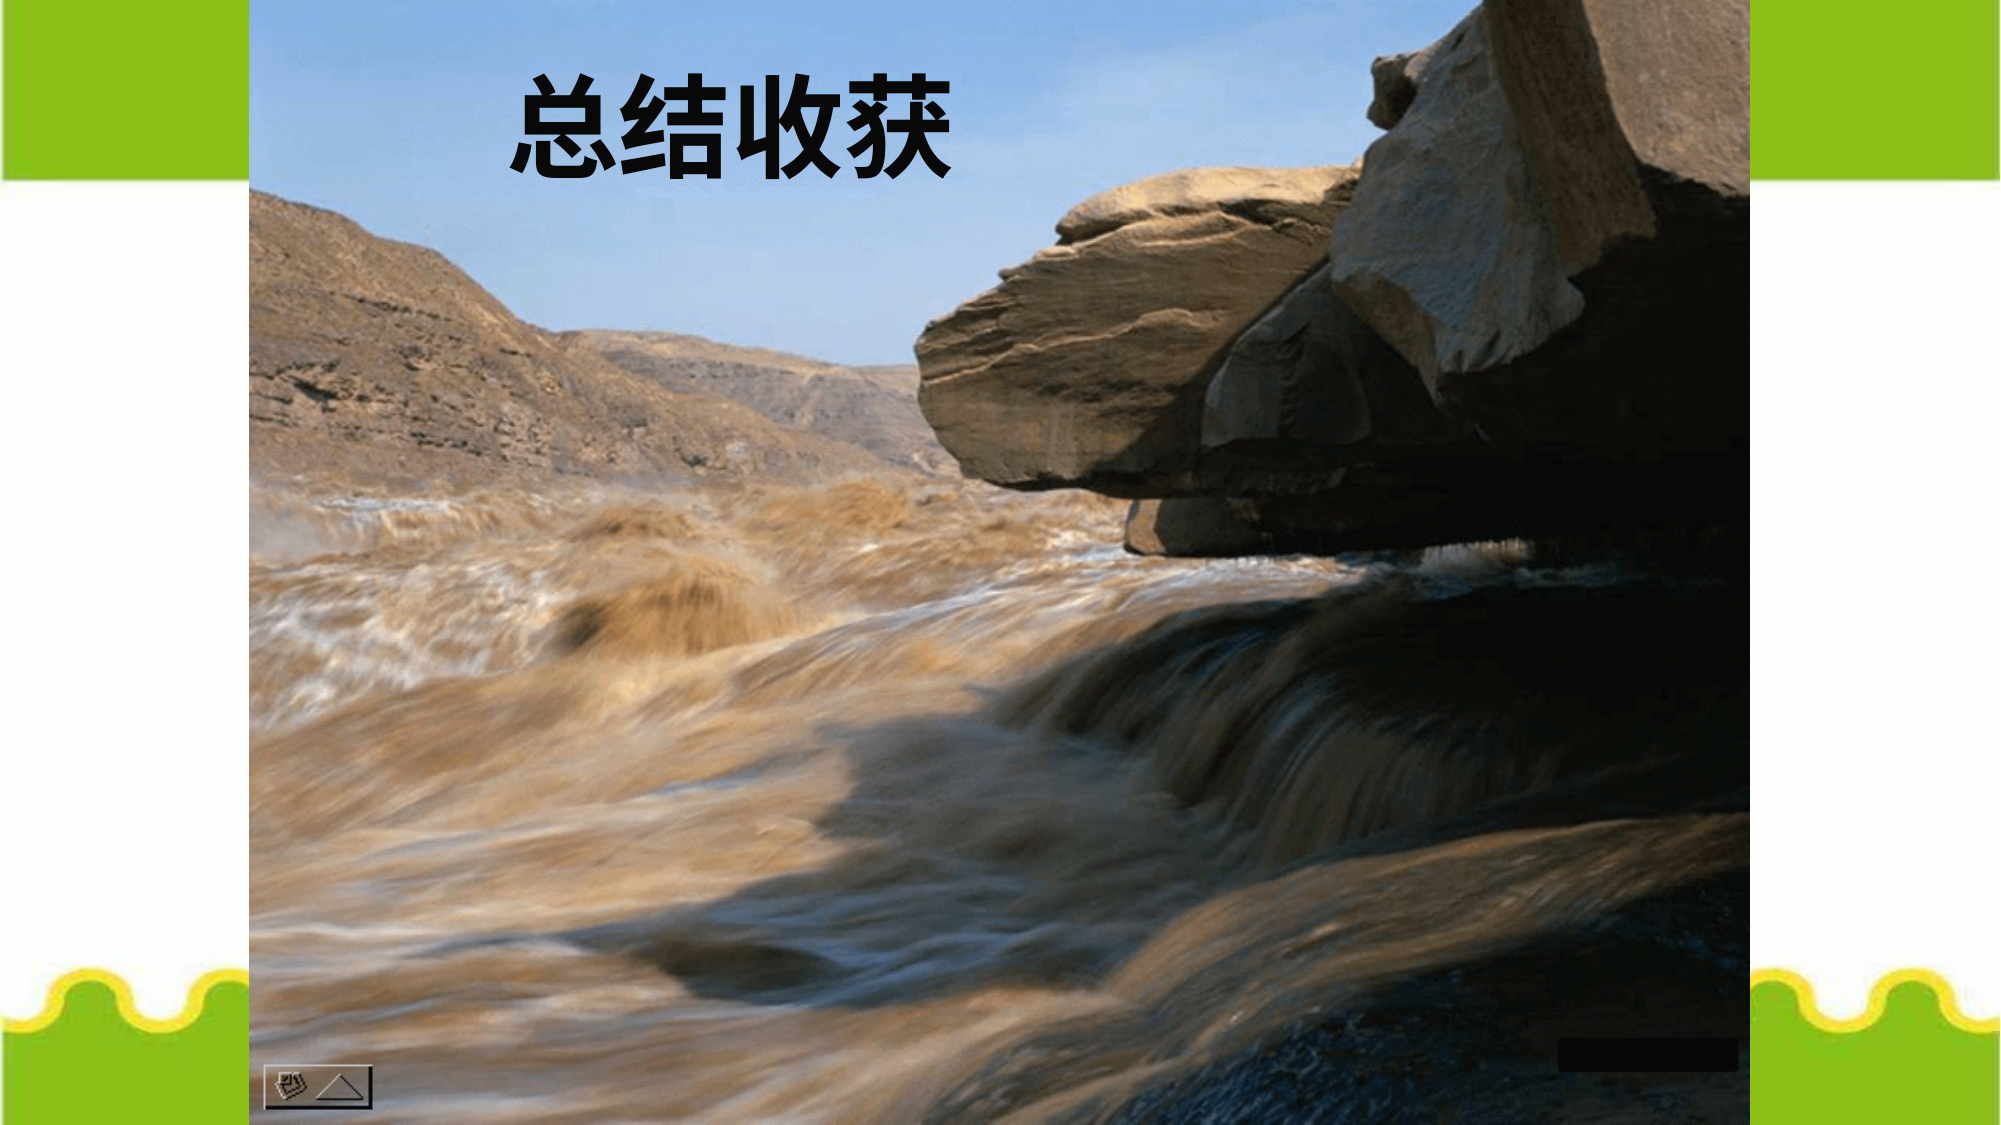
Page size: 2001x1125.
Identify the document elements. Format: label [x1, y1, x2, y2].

picture [1751, 0, 2001, 1125]
picture [0, 0, 249, 1125]
list [249, 0, 1751, 1125]
